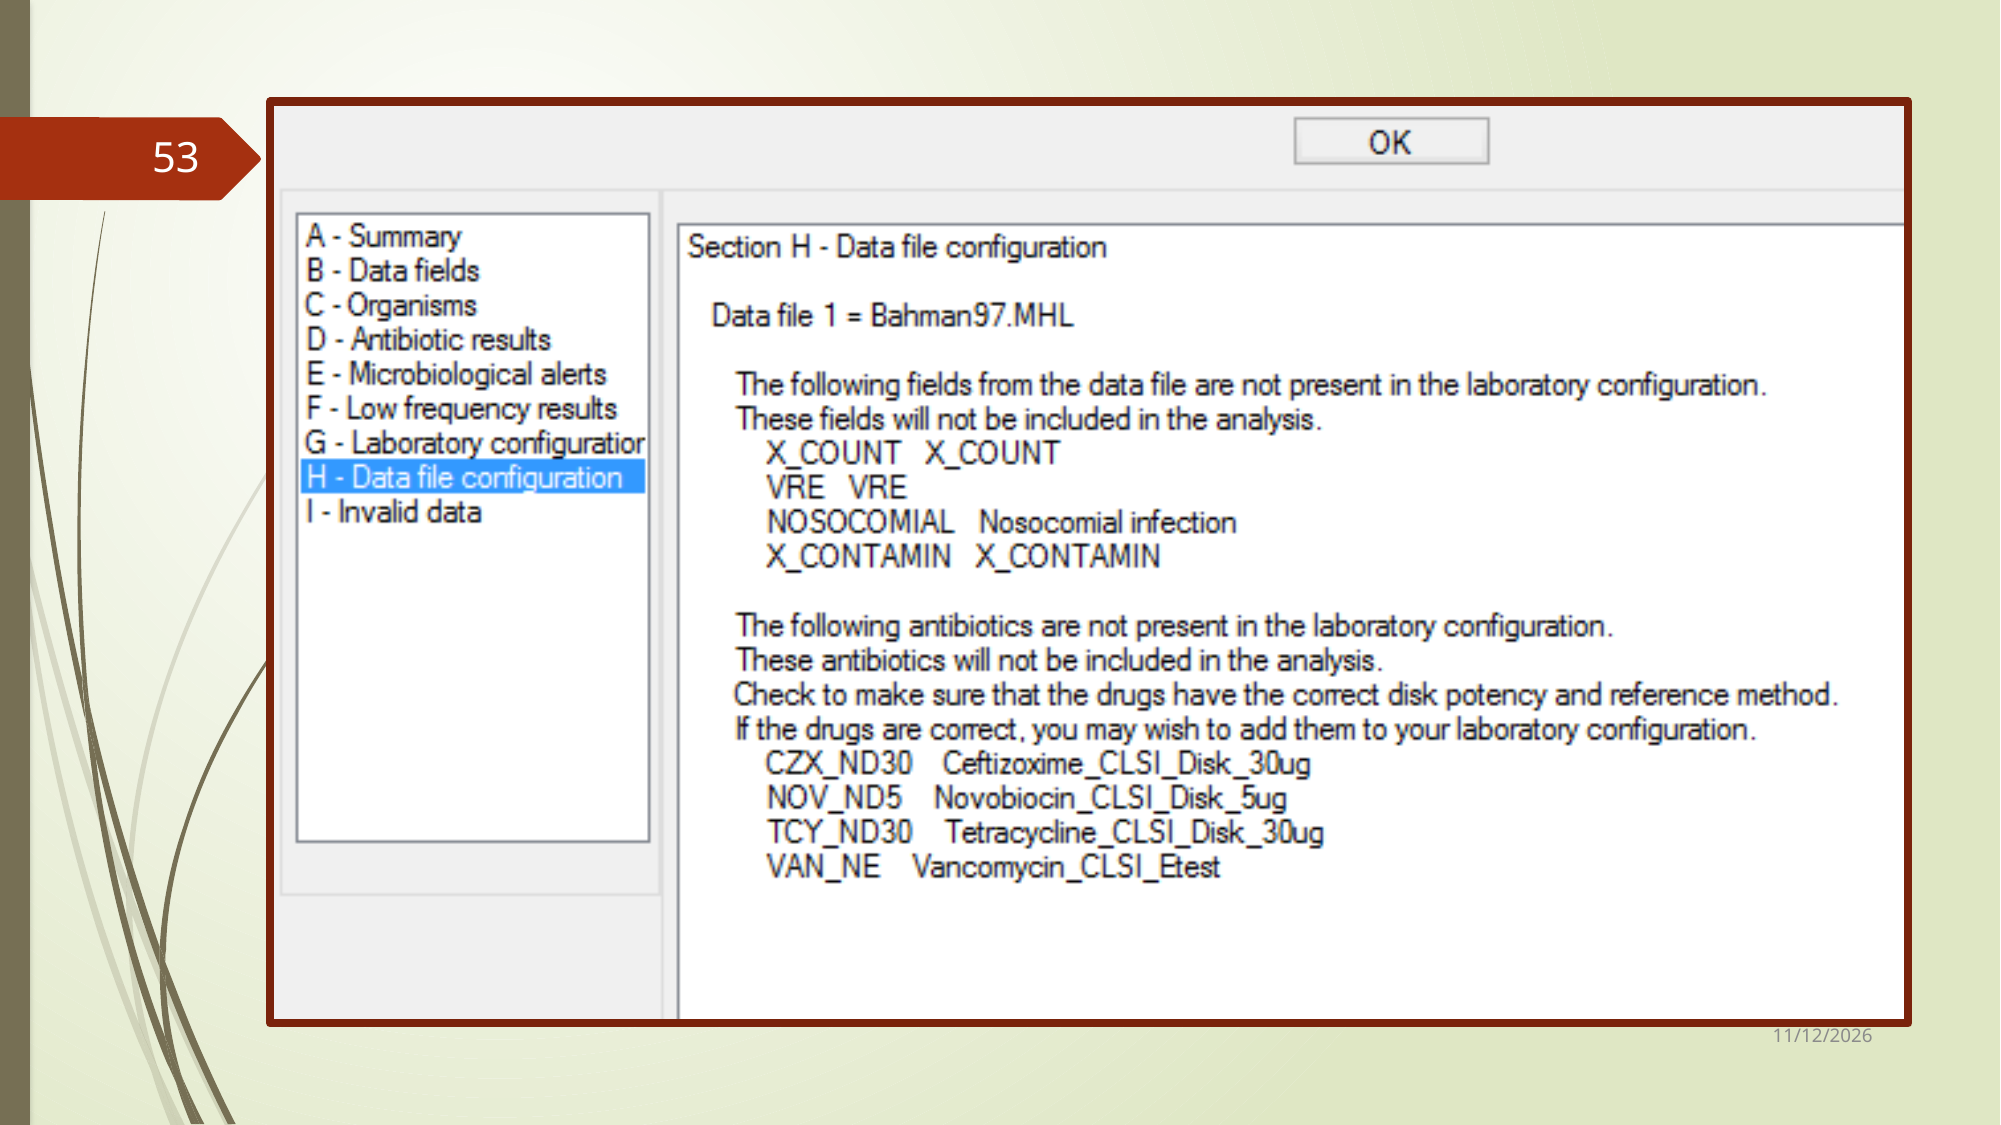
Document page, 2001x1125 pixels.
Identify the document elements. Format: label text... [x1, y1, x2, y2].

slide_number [1699, 1032, 1888, 1067]
slide_number 53 [87, 129, 216, 190]
picture [269, 102, 1909, 1024]
